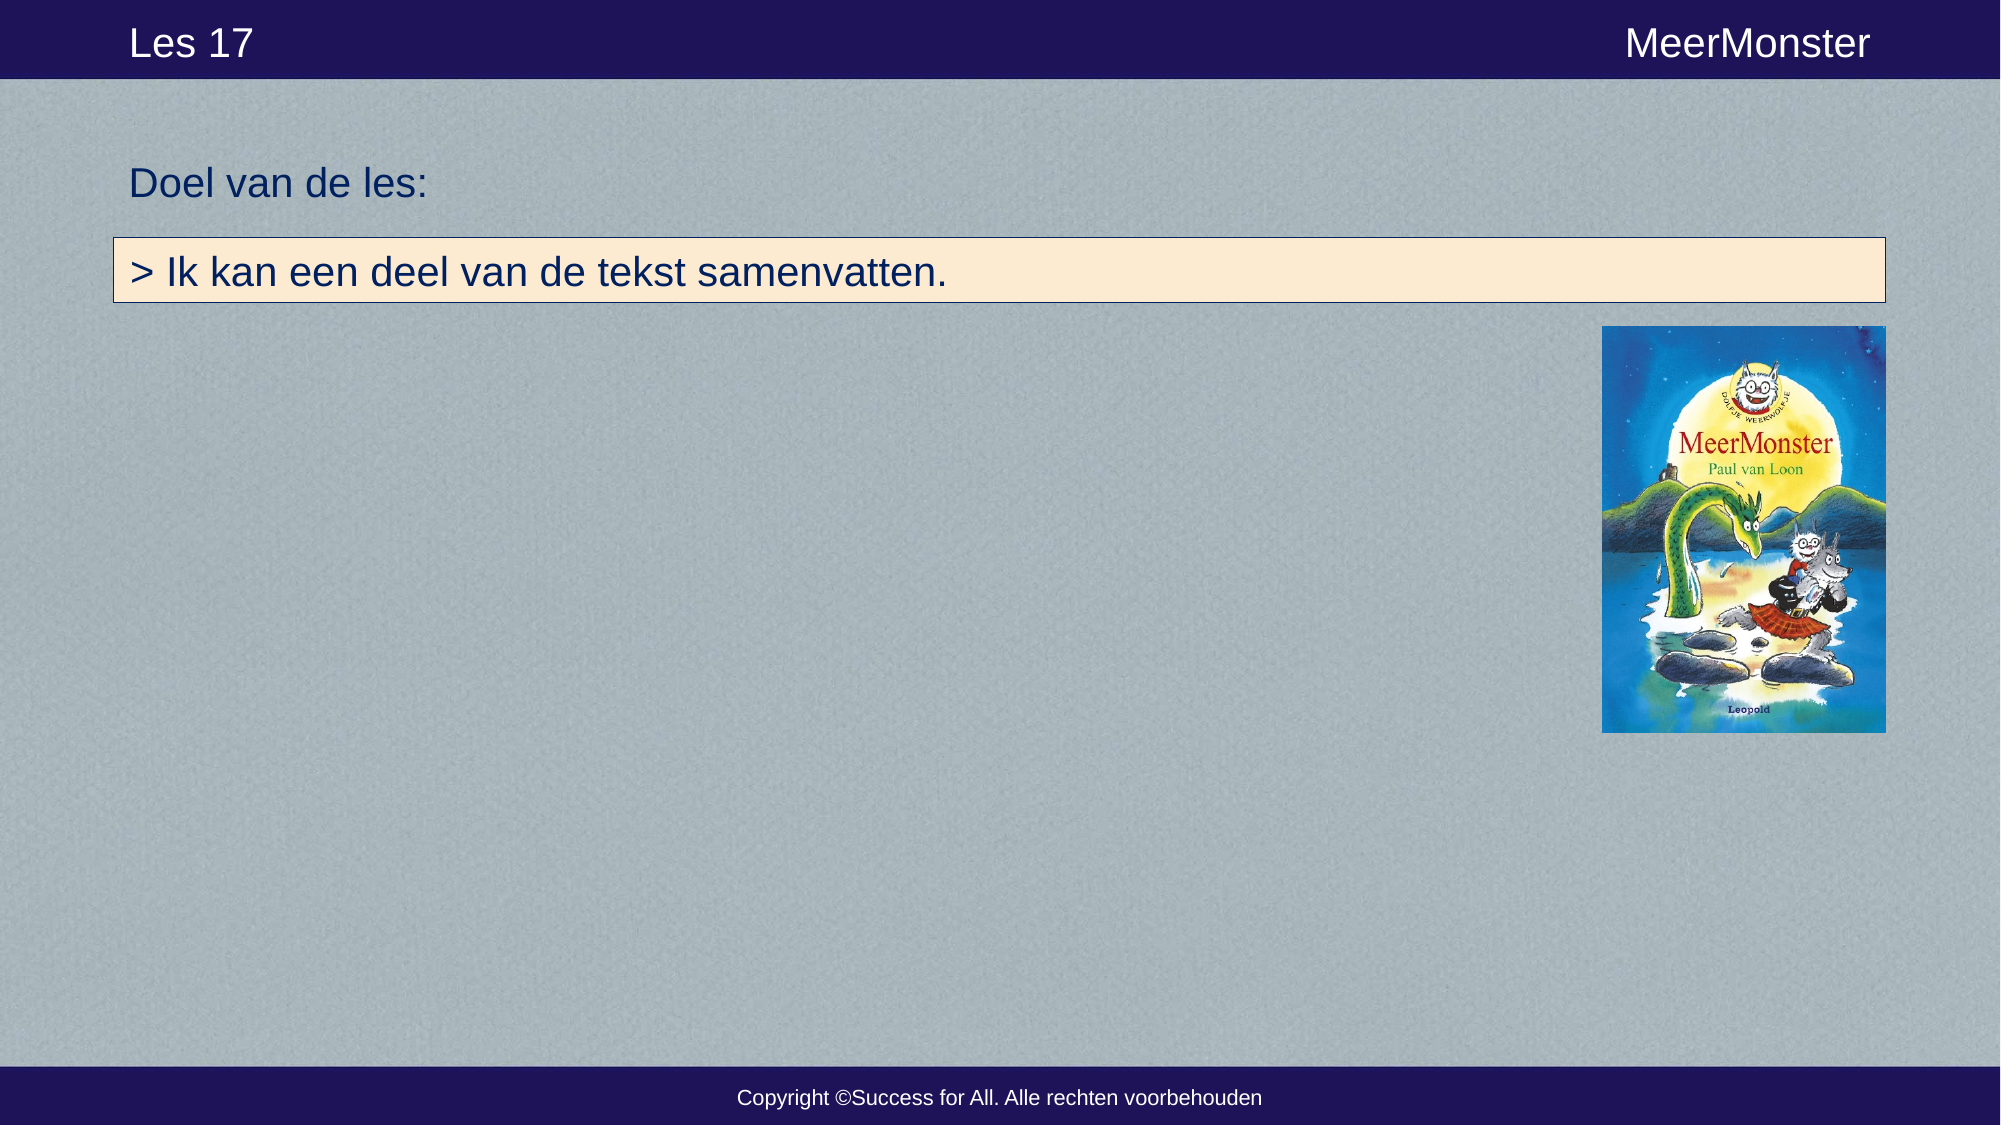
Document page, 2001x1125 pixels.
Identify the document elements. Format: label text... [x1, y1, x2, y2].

text_box MeerMonster [999, 8, 1886, 73]
text_box > Ik kan een deel van de tekst samenvatten. [113, 237, 1886, 303]
text_box Les 17 [114, 8, 354, 73]
picture [0, 0, 2001, 1125]
text_box Copyright ©Success for All. Alle rechten voorbehouden [0, 1076, 2000, 1125]
text_box Doel van de les: [113, 148, 1635, 214]
